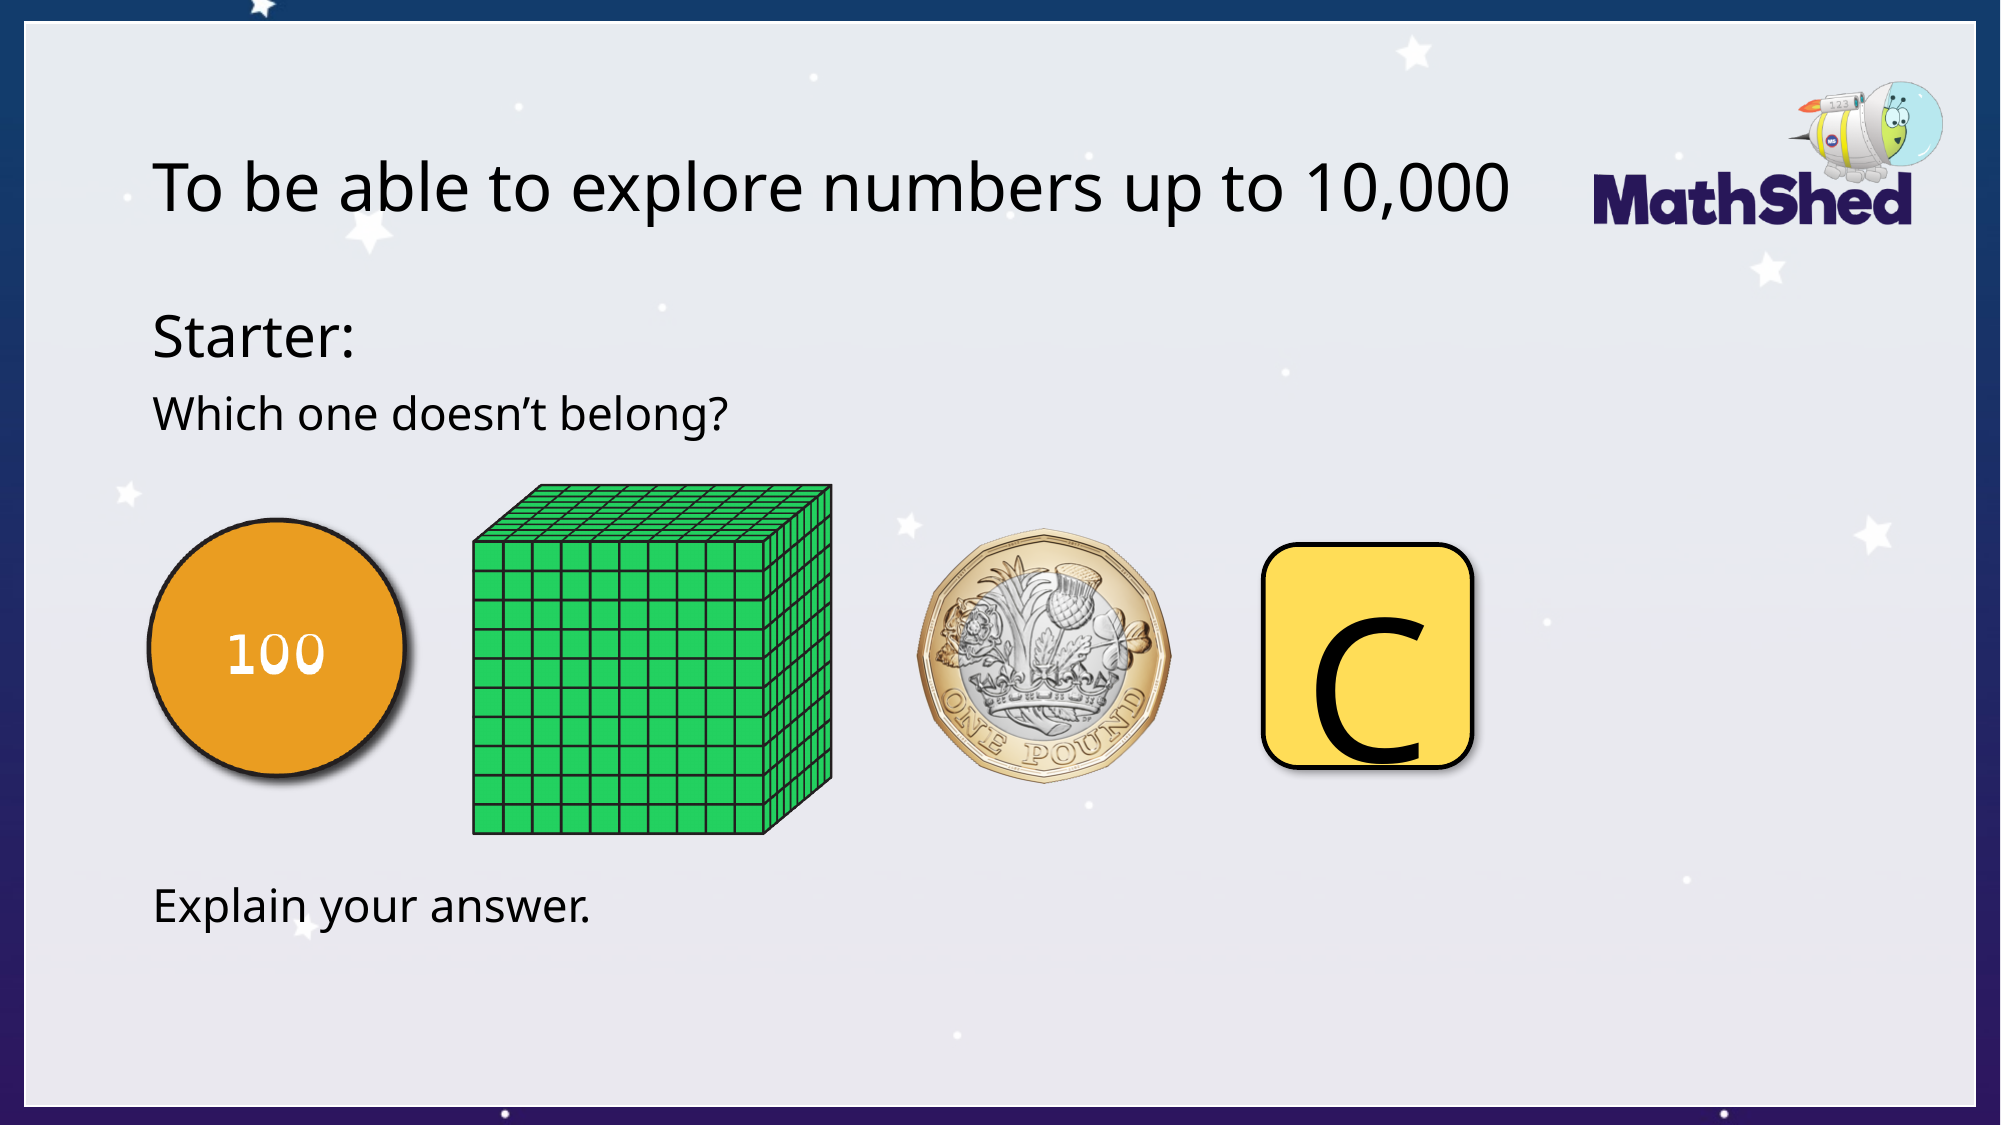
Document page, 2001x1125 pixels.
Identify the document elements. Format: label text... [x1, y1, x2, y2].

list Starter: Which one doesn’t belong? Explain your answer. [137, 299, 1863, 1014]
picture [0, 0, 2001, 1125]
title To be able to explore numbers up to 10,000 [137, 81, 1578, 299]
text_box C [1262, 543, 1474, 769]
